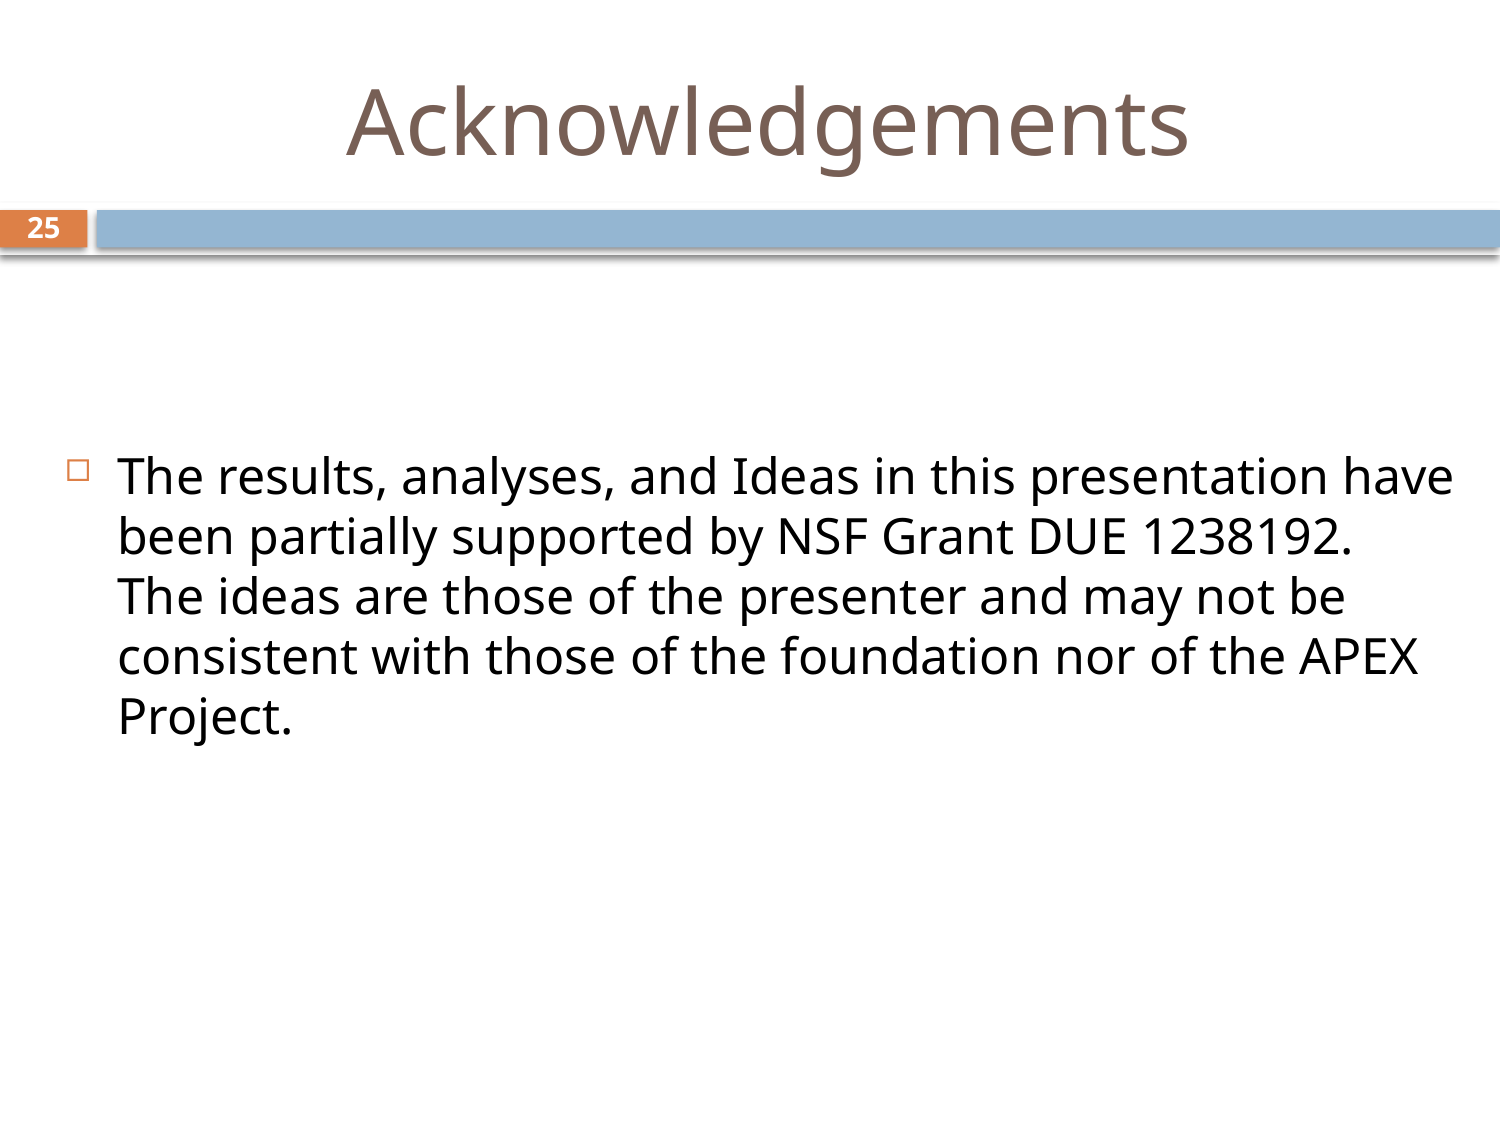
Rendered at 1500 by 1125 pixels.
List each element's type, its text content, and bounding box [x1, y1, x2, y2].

slide_number 25 [0, 208, 88, 249]
list The results, analyses, and Ideas in this presentation have been partially supported by NSF Grant DUE 1238192. The ideas are those of the presenter and may not be consistent with those of the foundation nor of the APEX Project. [50, 275, 1475, 1088]
title Acknowledgements [100, 37, 1438, 200]
